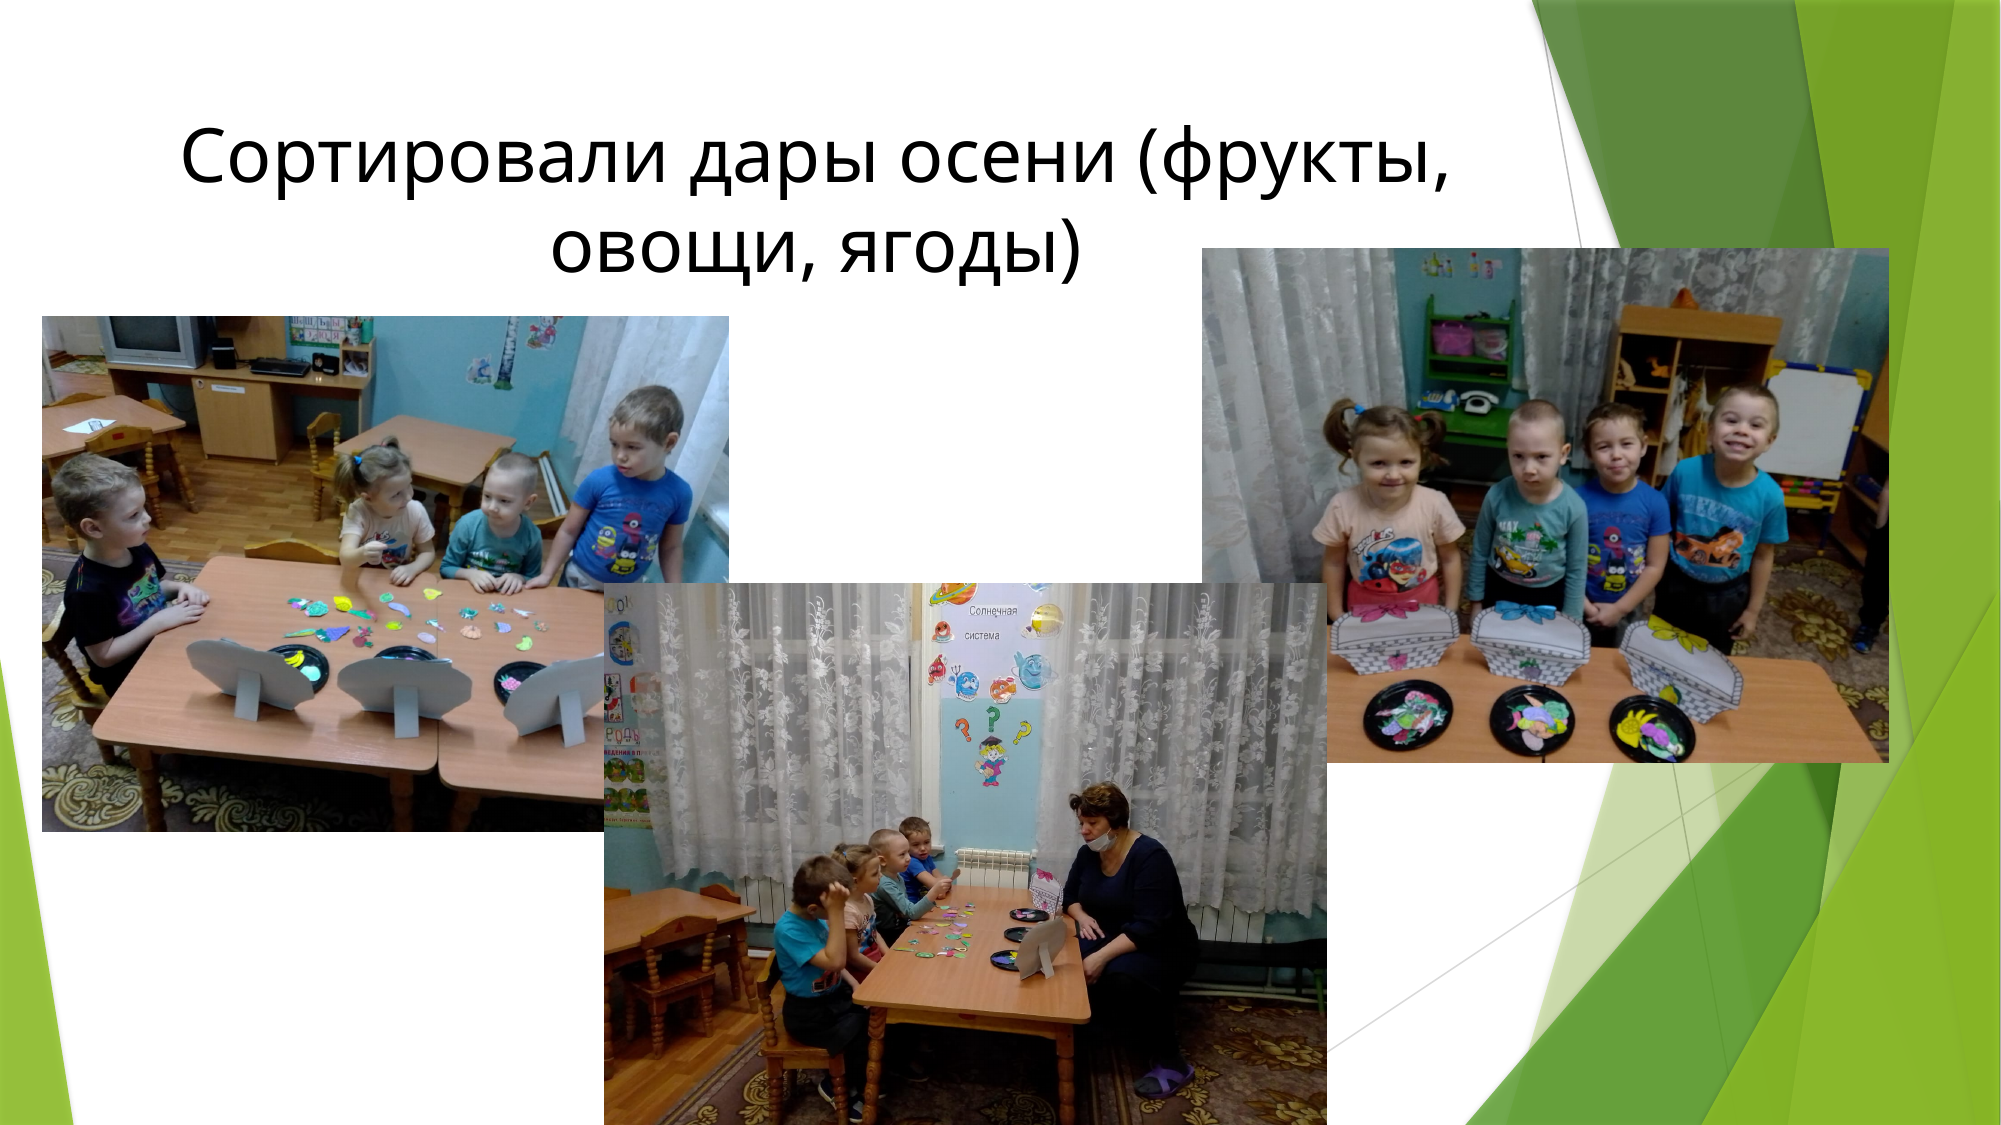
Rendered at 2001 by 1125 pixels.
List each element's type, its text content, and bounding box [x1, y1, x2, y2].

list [41, 316, 729, 832]
title Сортировали дары осени (фрукты, овощи, ягоды) [111, 99, 1522, 317]
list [1201, 247, 1890, 764]
picture [604, 583, 1327, 1125]
